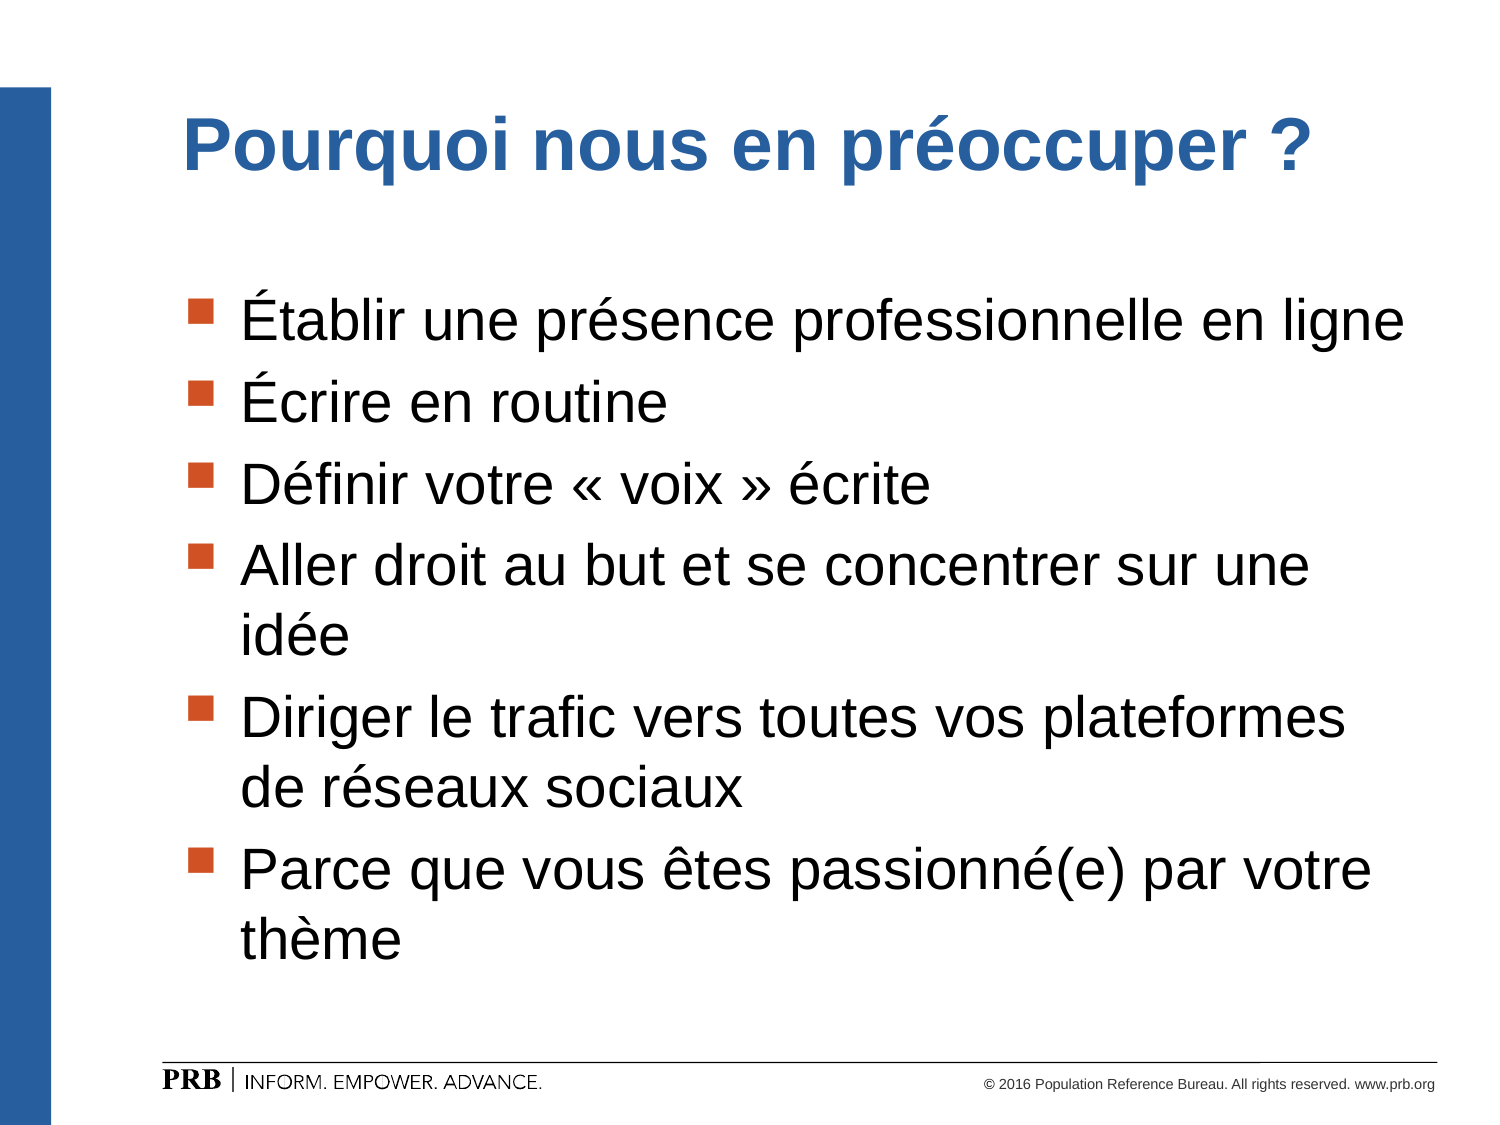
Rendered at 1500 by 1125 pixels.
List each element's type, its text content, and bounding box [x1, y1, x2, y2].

title Pourquoi nous en préoccuper ? [167, 87, 1438, 251]
list Établir une présence professionnelle en ligne Écrire en routine Définir votre « voix » écrite Aller droit au but et se concentrer sur une idée Diriger le trafic vers toutes vos plateformes de réseaux sociaux Parce que vous êtes passionné(e) par votre thème [169, 274, 1438, 1038]
